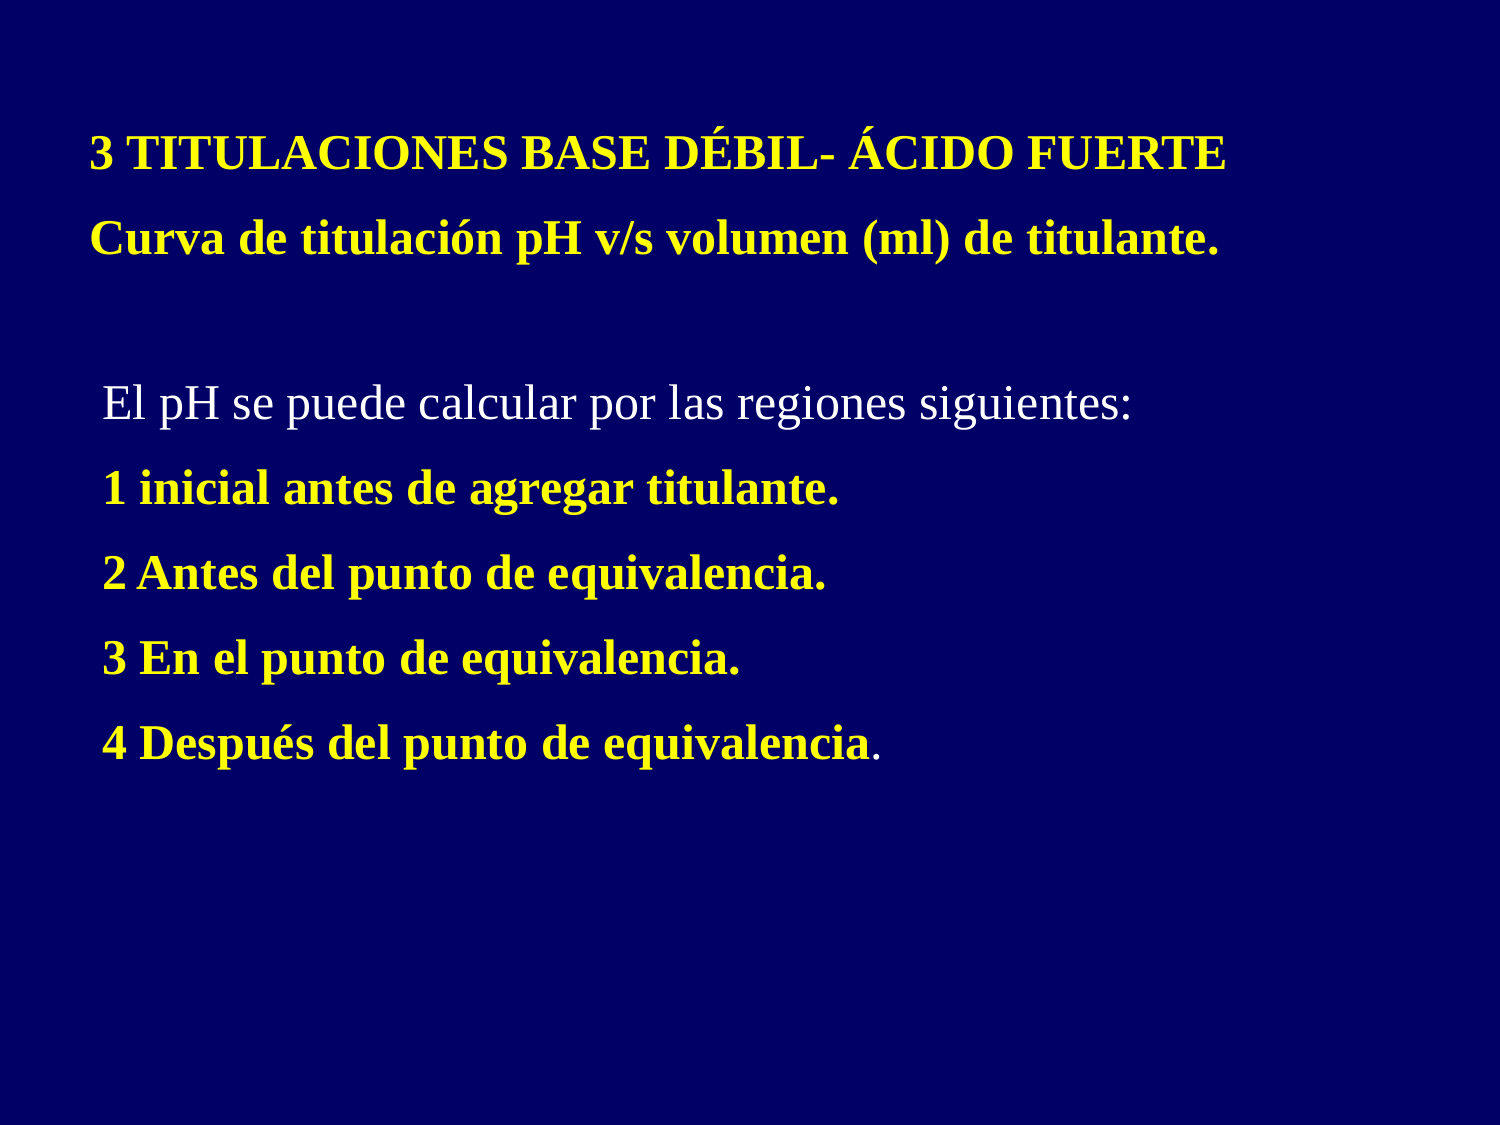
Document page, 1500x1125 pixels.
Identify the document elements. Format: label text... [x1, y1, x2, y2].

text_box 3 TITULACIONES BASE DÉBIL- ÁCIDO FUERTE Curva de titulación pH v/s volumen (ml) de titulante. [75, 112, 1400, 358]
text_box El pH se puede calcular por las regiones siguientes: 1 inicial antes de agregar titulante. 2 Antes del punto de equivalencia. 3 En el punto de equivalencia. 4 Después del punto de equivalencia. [87, 362, 1413, 863]
